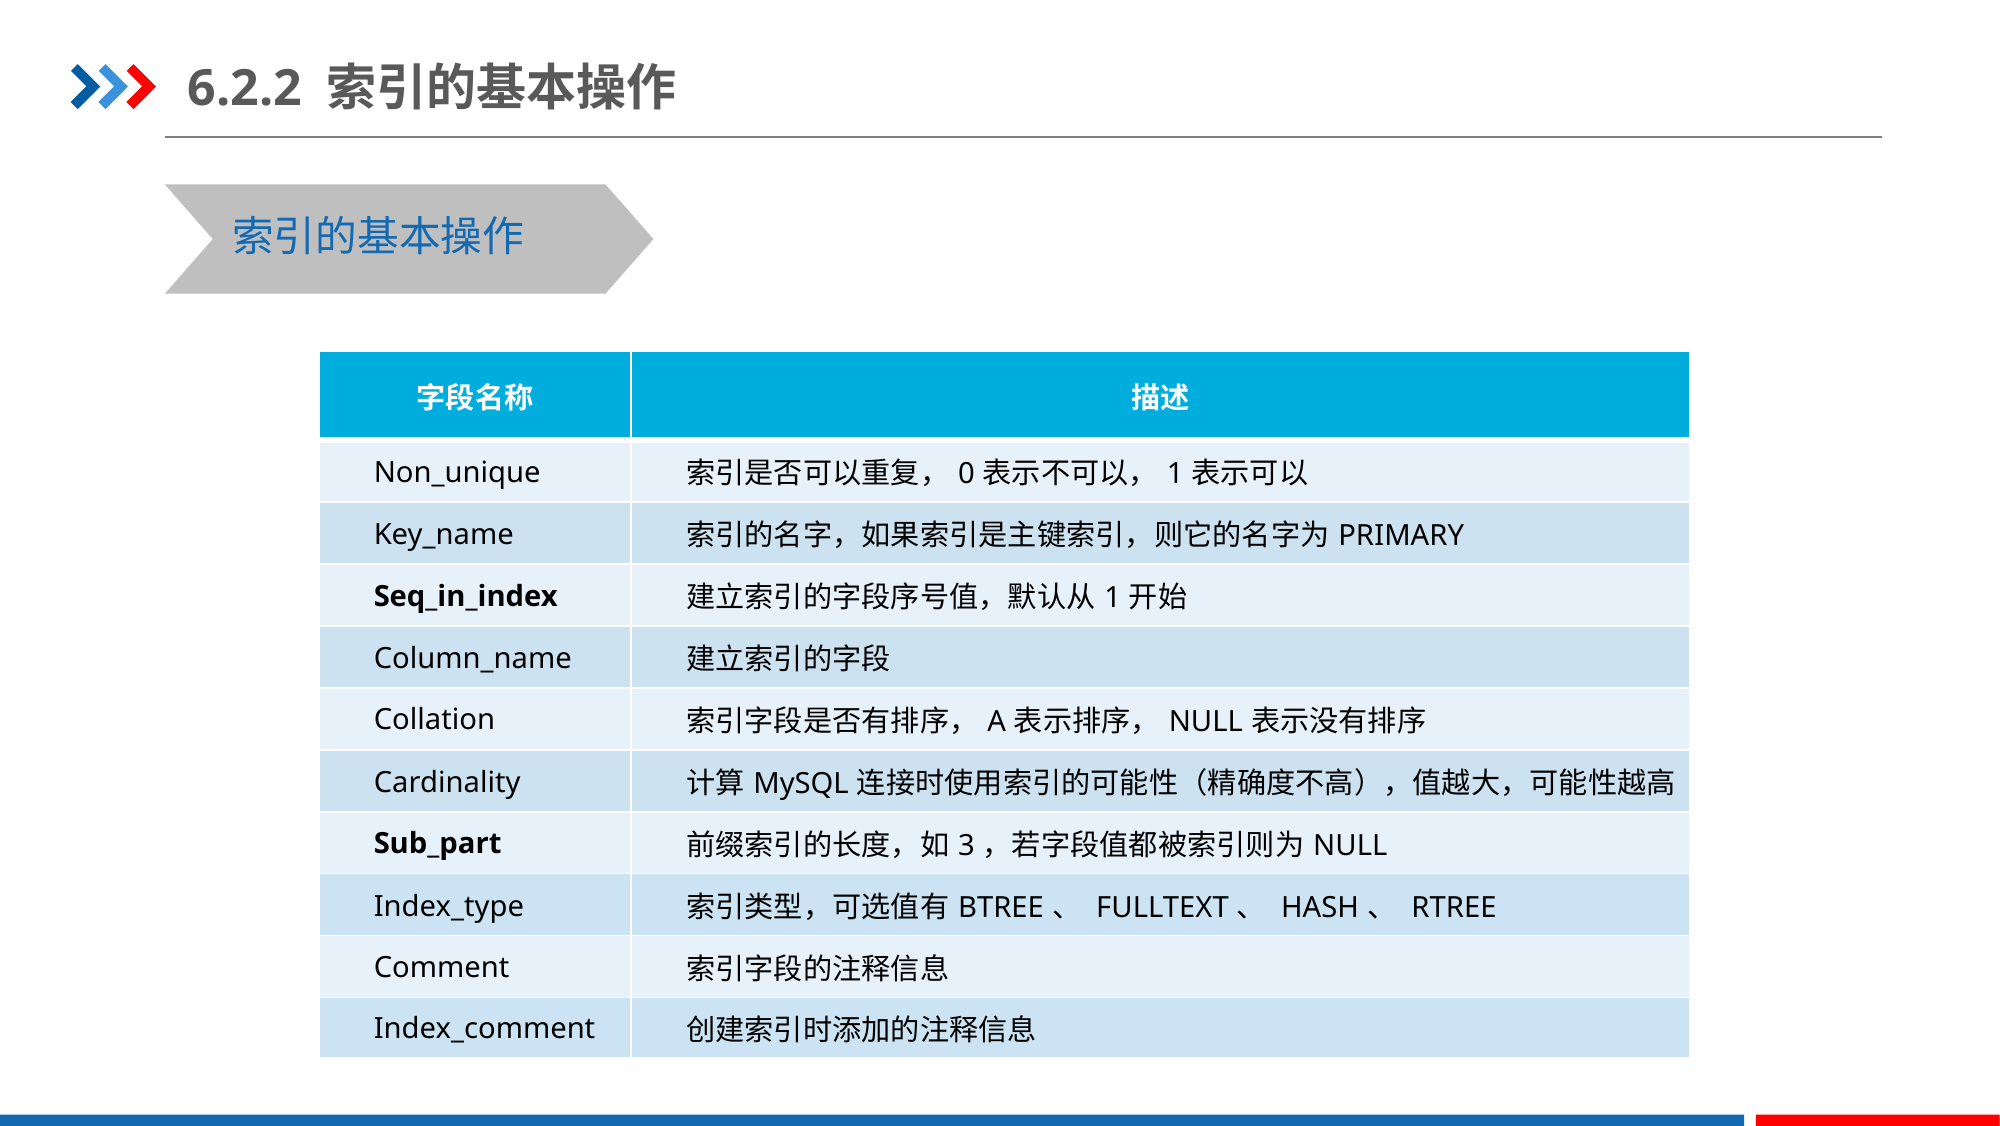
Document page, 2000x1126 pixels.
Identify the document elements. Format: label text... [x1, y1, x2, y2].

table_cell 索引类型，可选值有BTREE、 FULLTEXT、 HASH、 RTREE [632, 874, 1689, 935]
table_cell Index_comment [320, 998, 630, 1057]
table_cell 索引是否可以重复，0表示不可以，1表示可以 [632, 443, 1689, 501]
table_cell Key_name [320, 503, 630, 563]
table_cell 索引的名字，如果索引是主键索引，则它的名字为PRIMARY [632, 503, 1689, 563]
table_cell 索引字段的注释信息 [632, 936, 1689, 997]
table_cell 建立索引的字段 [632, 627, 1689, 687]
table_cell 索引字段是否有排序，A表示排序，NULL表示没有排序 [632, 689, 1689, 749]
text_box 6.2.2 索引的基本操作 [187, 43, 827, 127]
table_header 字段名称 [320, 352, 630, 437]
table_cell Non_unique [320, 443, 630, 501]
table_cell Seq_in_index [320, 565, 630, 625]
table_cell Cardinality [320, 751, 630, 811]
table_cell Comment [320, 936, 630, 997]
table_cell 创建索引时添加的注释信息 [632, 998, 1689, 1057]
table_cell 建立索引的字段序号值，默认从1开始 [632, 565, 1689, 625]
table_cell Collation [320, 689, 630, 749]
table_cell Index_type [320, 874, 630, 935]
table_cell 计算MySQL连接时使用索引的可能性（精确度不高），值越大，可能性越高 [632, 751, 1689, 811]
table_cell Sub_part [320, 813, 630, 873]
table_header 描述 [632, 352, 1689, 437]
table_cell Column_name [320, 627, 630, 687]
text_box [164, 184, 654, 294]
text_box 索引的基本操作 [217, 202, 539, 317]
table_cell 前缀索引的长度，如3，若字段值都被索引则为NULL [632, 813, 1689, 873]
